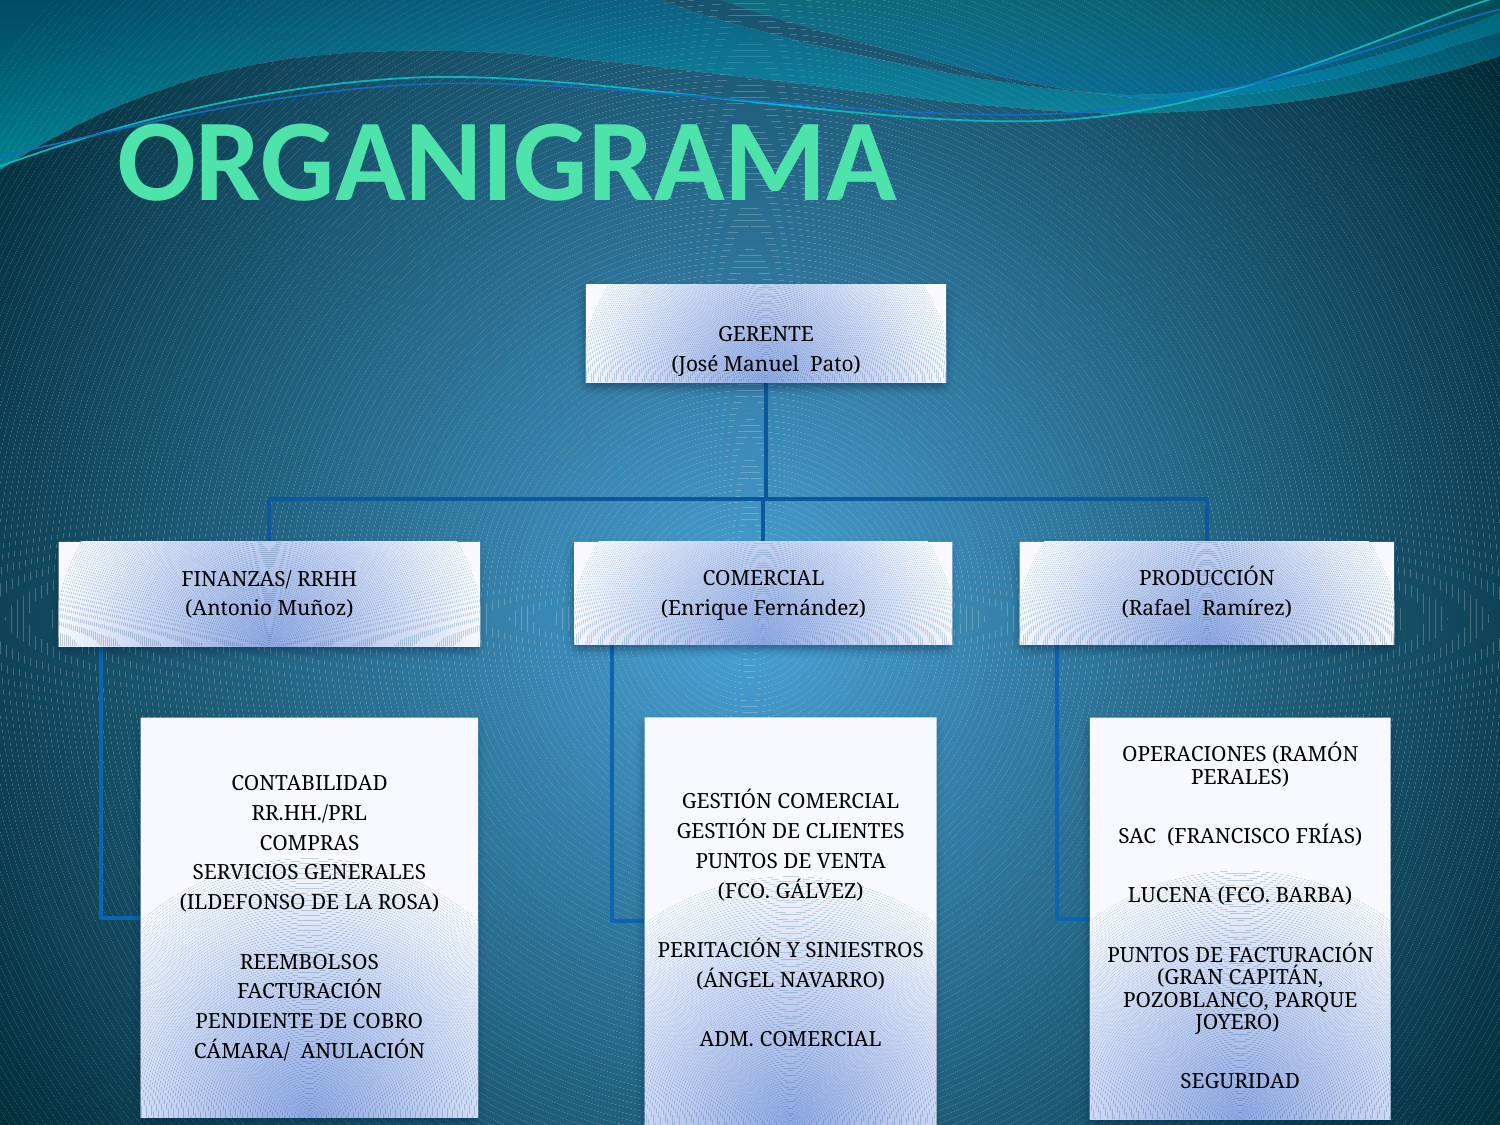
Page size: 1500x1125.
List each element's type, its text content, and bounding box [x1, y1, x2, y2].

title ORGANIGRAMA [116, 0, 1393, 213]
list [58, 213, 1426, 1125]
